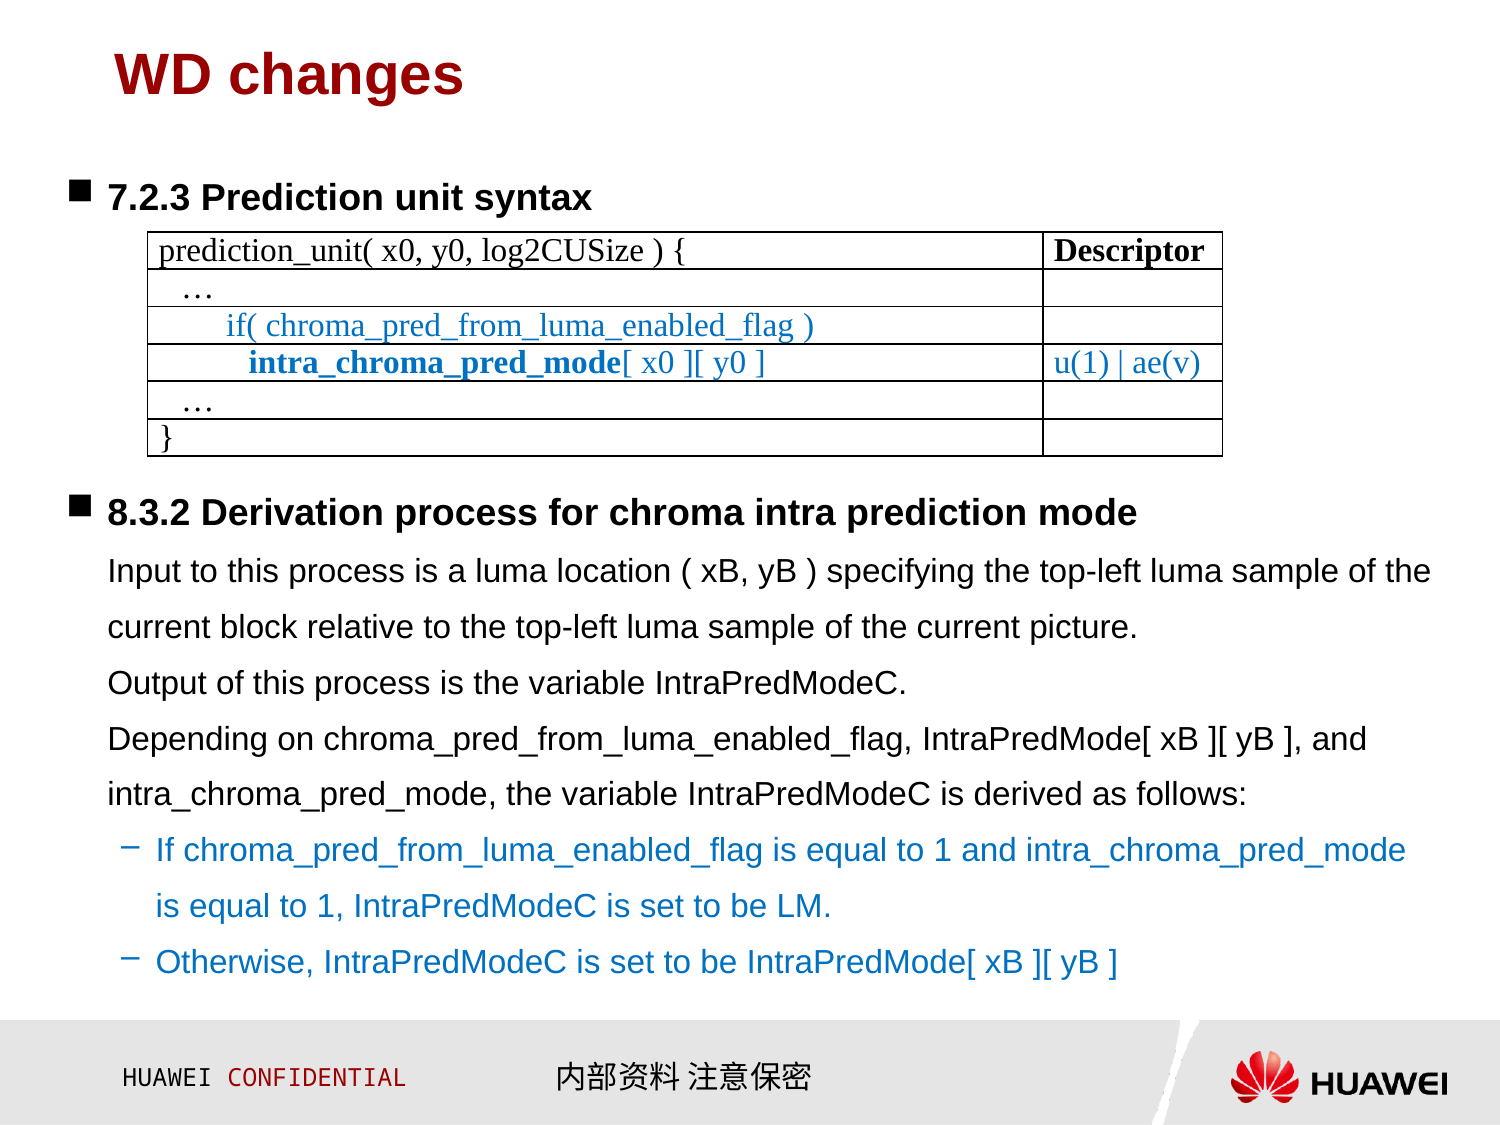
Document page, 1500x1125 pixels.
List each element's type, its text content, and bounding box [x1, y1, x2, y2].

table_cell [1044, 382, 1222, 418]
table_cell intra_chroma_pred_mode[ x0 ][ y0 ] [148, 345, 1042, 380]
title WD changes [101, 18, 1426, 124]
table_cell [1044, 307, 1222, 343]
table_cell [1044, 420, 1222, 455]
list 7.2.3 Prediction unit syntax 8.3.2 Derivation process for chroma intra prediction mode Input to this process is a luma location ( xB, yB ) specifying the top-left luma sample of the current block relative to the top‑left luma sample of the current picture. Output of this process is the variable IntraPredModeC. Depending on chroma_pred_from_luma_enabled_flag, IntraPredMode[ xB ][ yB ], and intra_chroma_pred_mode, the variable IntraPredModeC is derived as follows: If chroma_pred_from_luma_enabled_flag is equal to 1 and intra_chroma_pred_mode is equal to 1, IntraPredModeC is set to be LM. Otherwise, IntraPredModeC is set to be IntraPredMode[ xB ][ yB ] [52, 148, 1448, 1006]
table_header Descriptor [1044, 233, 1222, 268]
table_cell u(1) | ae(v) [1044, 345, 1222, 380]
table_cell if( chroma_pred_from_luma_enabled_flag ) [148, 307, 1042, 343]
table_cell [1044, 270, 1222, 306]
table_cell } [148, 420, 1042, 455]
table_cell … [148, 270, 1042, 306]
picture [0, 1020, 1500, 1125]
table_header prediction_unit( x0, y0, log2CUSize ) { [148, 233, 1042, 268]
table_cell … [148, 382, 1042, 418]
